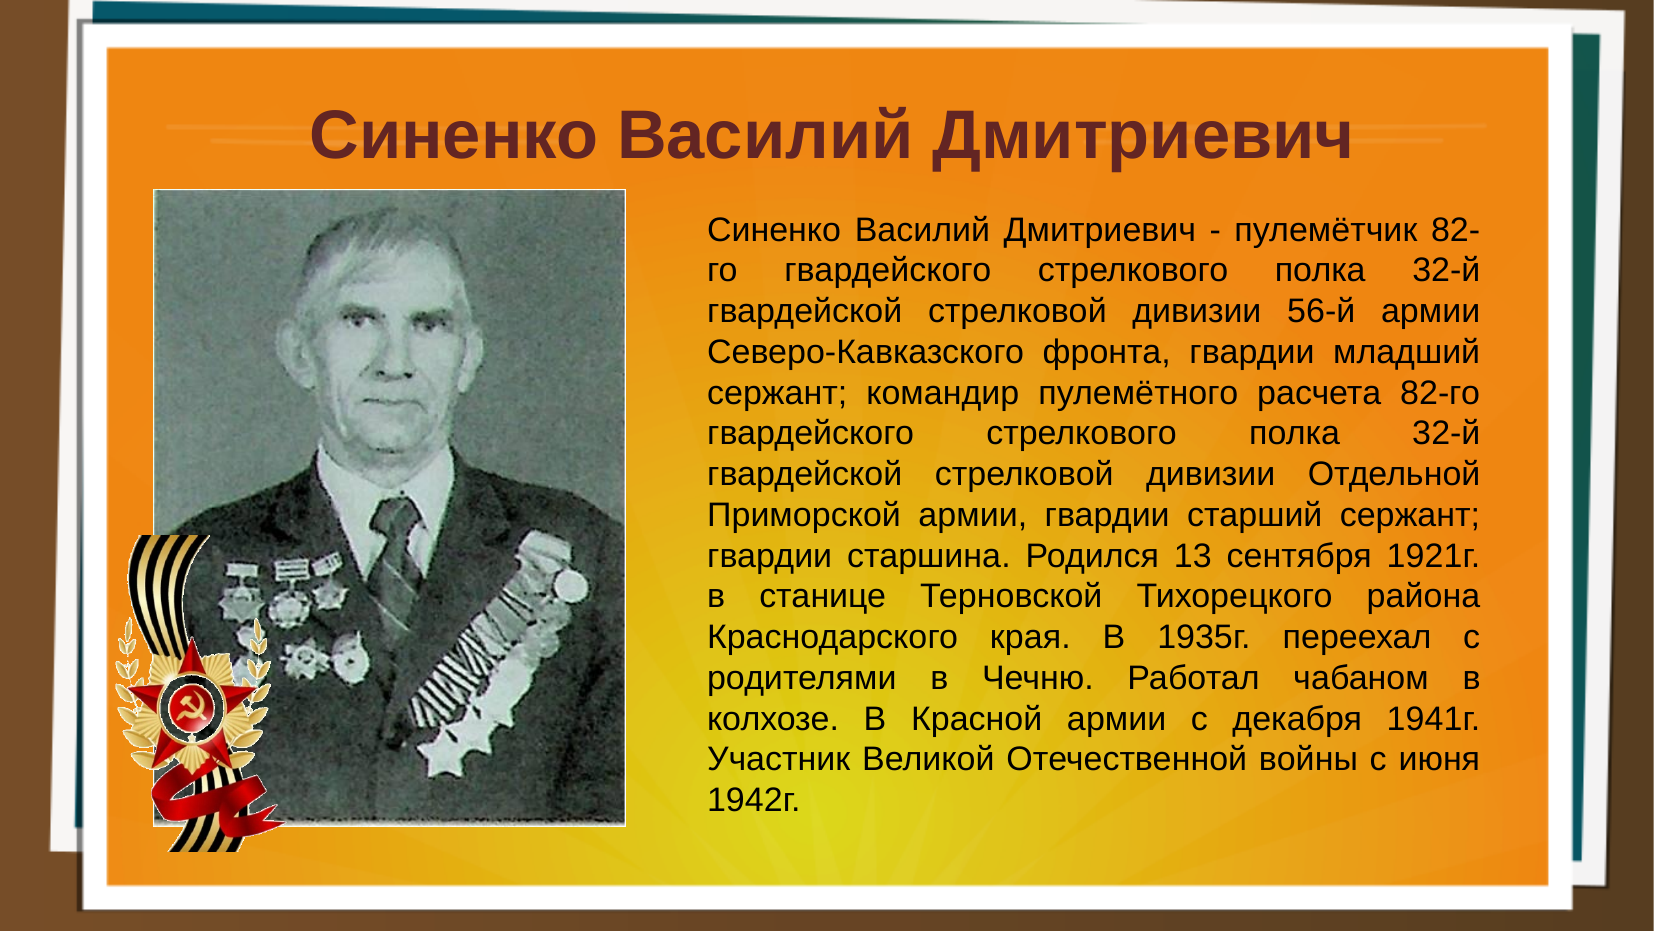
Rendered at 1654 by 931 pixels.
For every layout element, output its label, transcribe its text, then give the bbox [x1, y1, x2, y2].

text_box Синенко Василий Дмитриевич - пулемётчик 82-го гвардейского стрелкового полка 32-й гвардейской стрелковой дивизии 56-й армии Северо-Кавказского фронта, гвардии младший сержант; командир пулемётного расчета 82-го гвардейского стрелкового полка 32-й гвардейской стрелковой дивизии Отдельной Приморской армии, гвардии старший сержант; гвардии старшина. Родился 13 сентября 1921г. в станице Терновской Тихорецкого района Краснодарского края. В 1935г. переехал с родителями в Чечню. Работал чабаном в колхозе. В Красной армии с декабря 1941г. Участник Великой Отечественной войны с июня 1942г. [639, 207, 1482, 830]
text_box Синенко Василий Дмитриевич [165, 70, 1500, 193]
picture [0, 0, 1654, 931]
